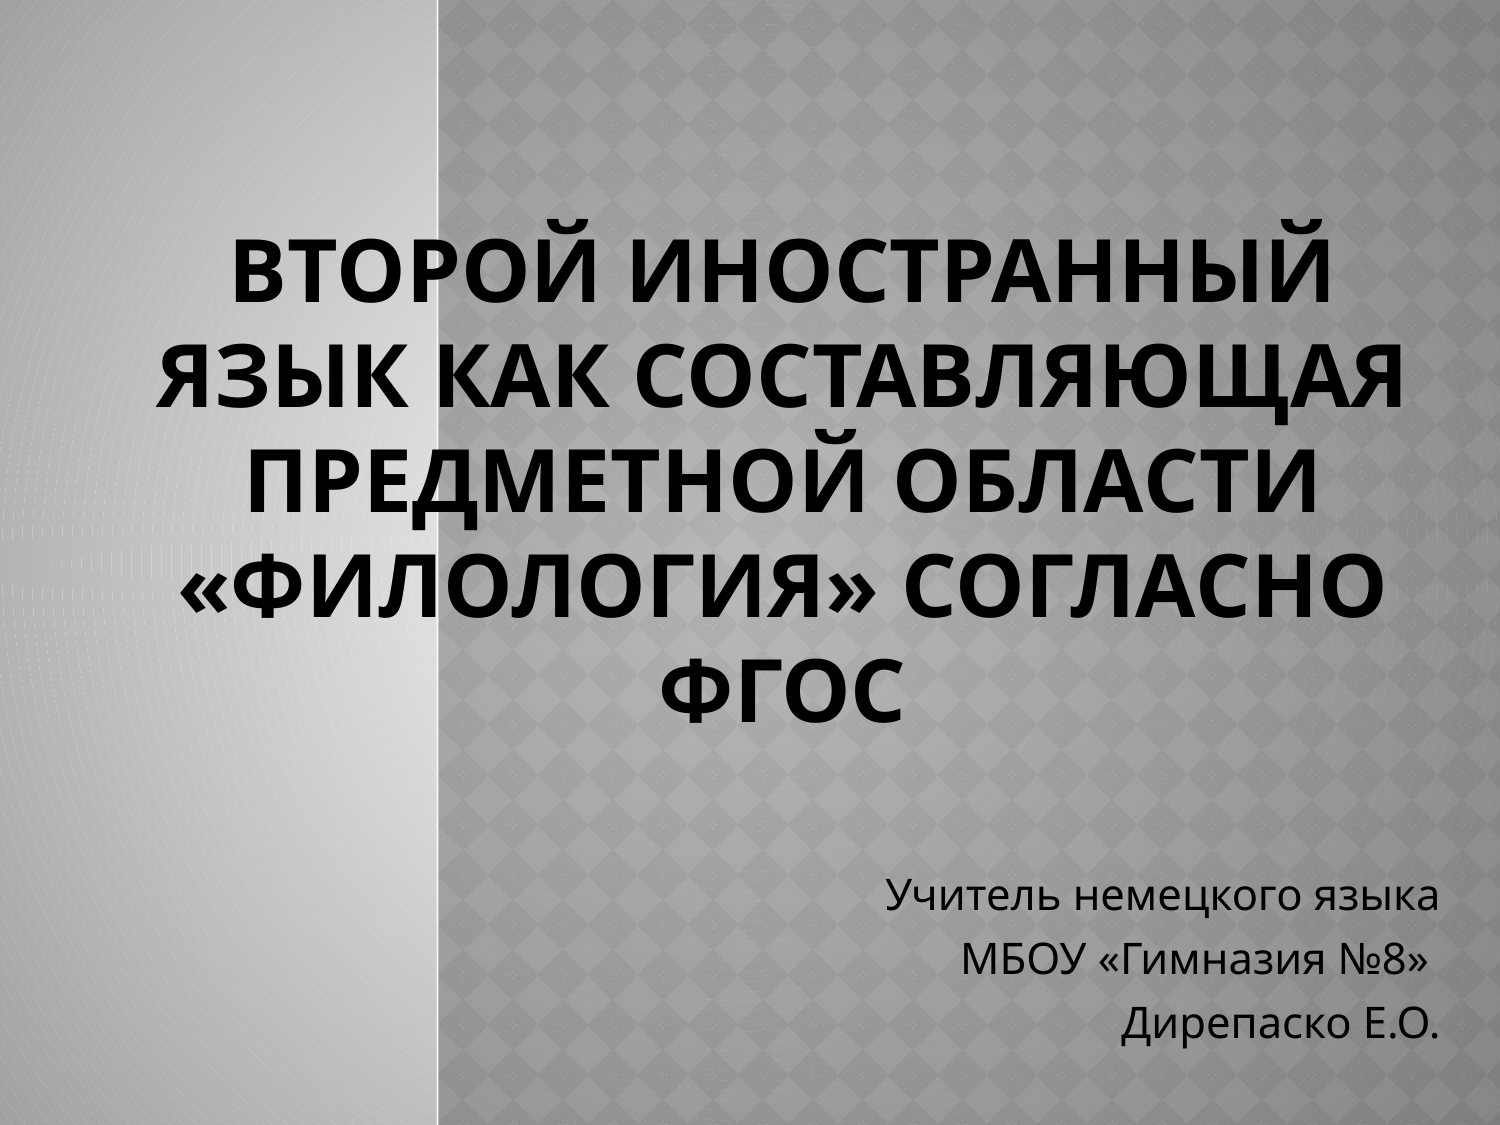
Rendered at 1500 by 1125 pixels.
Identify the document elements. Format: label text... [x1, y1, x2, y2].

subtitle Учитель немецкого языка МБОУ «Гимназия №8» Дирепаско Е.О. [609, 867, 1449, 1048]
title Второй иностранный язык как составляющая предметной области «филология» согласно Фгос [140, 269, 1425, 740]
